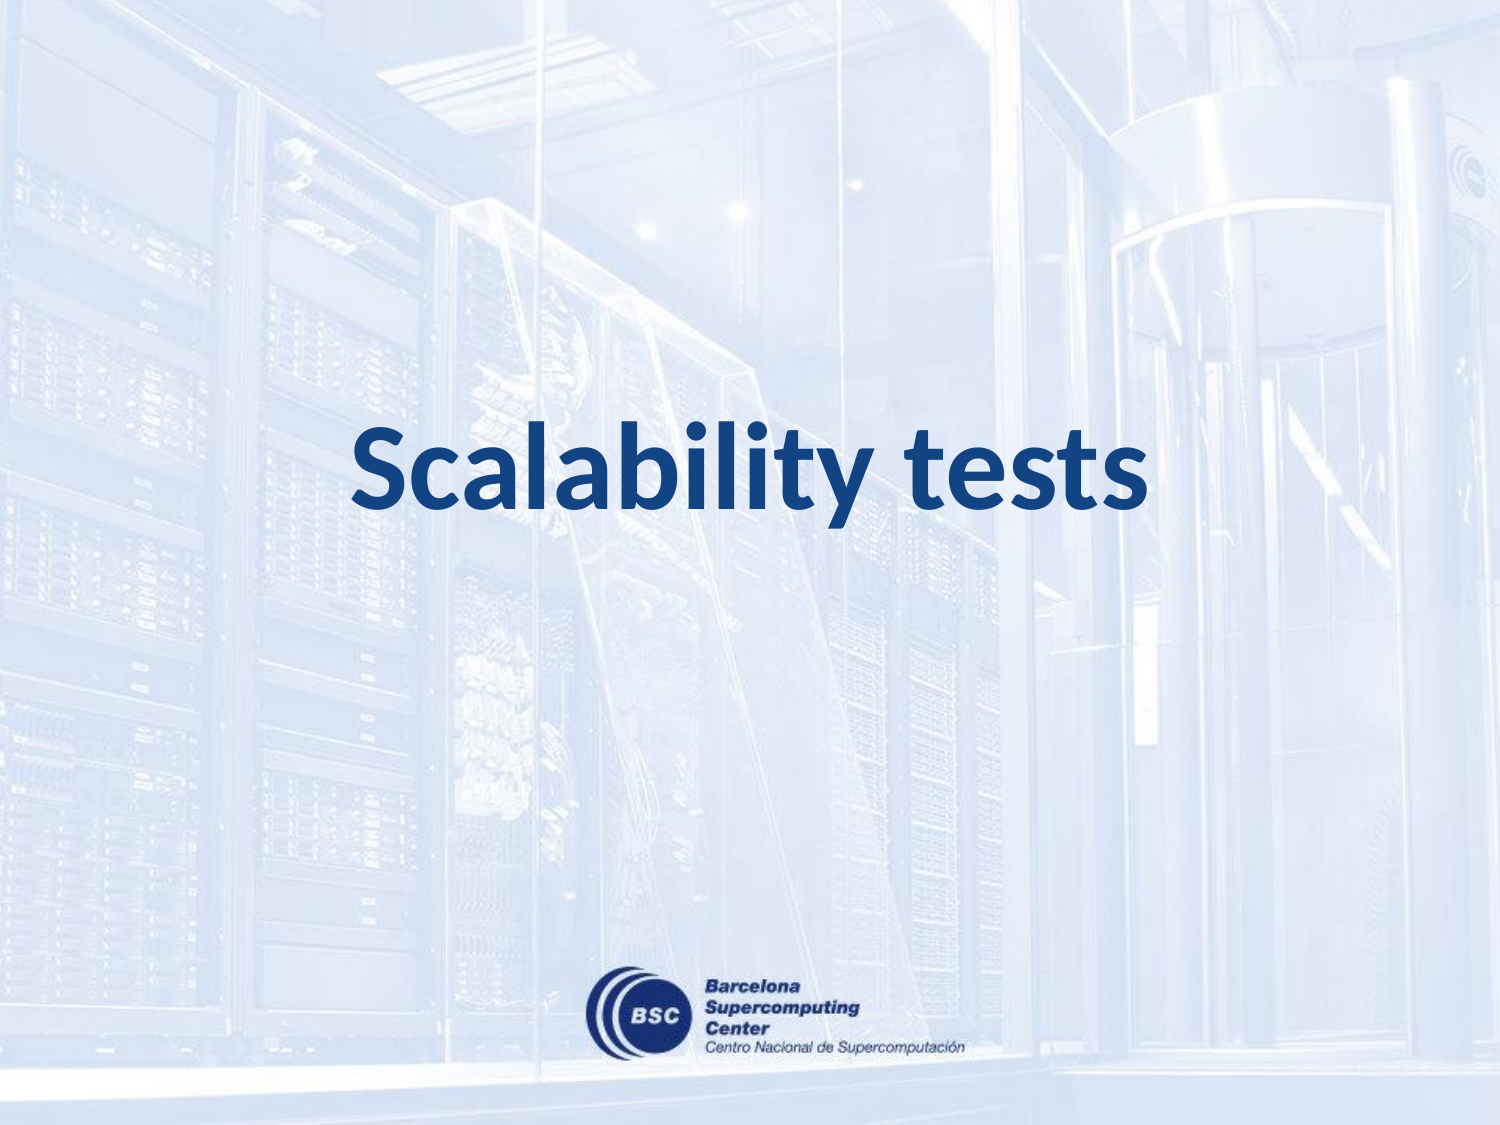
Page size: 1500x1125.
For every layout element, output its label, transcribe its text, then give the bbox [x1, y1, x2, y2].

title Scalability tests [188, 143, 1311, 794]
picture [0, 0, 1500, 1125]
